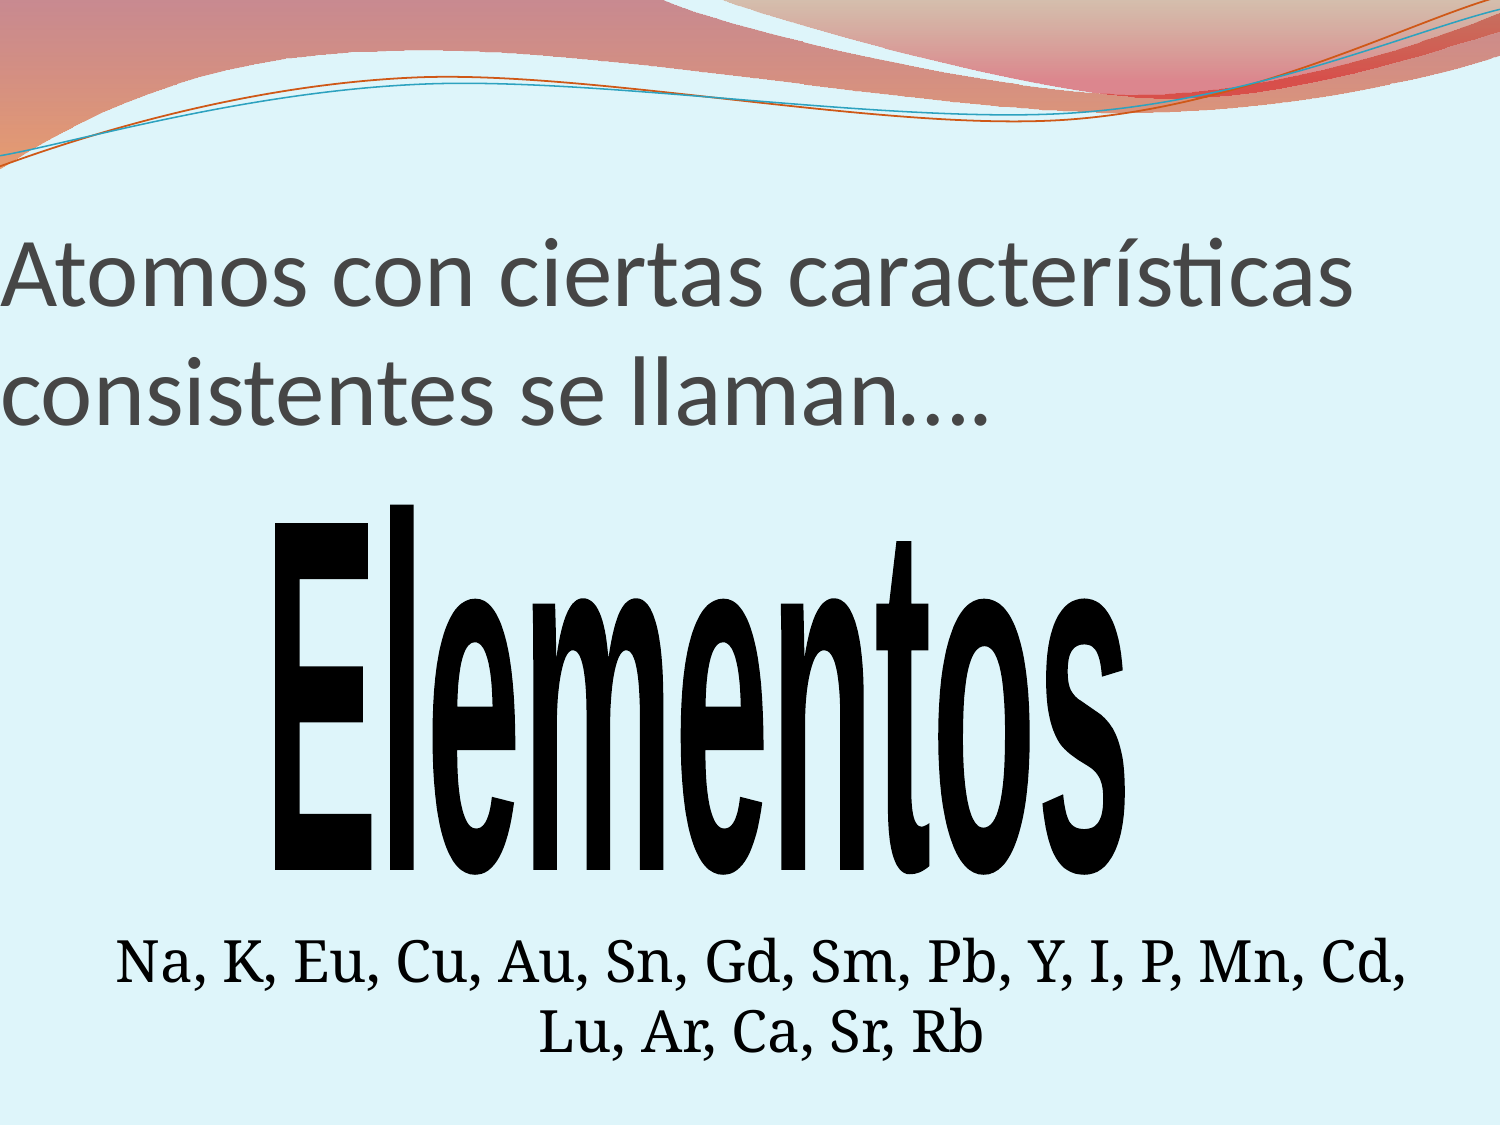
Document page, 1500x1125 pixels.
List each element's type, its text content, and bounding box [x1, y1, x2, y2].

text_box Na, K, Eu, Cu, Au, Sn, Gd, Sm, Pb, Y, I, P, Mn, Cd, Lu, Ar, Ca, Sr, Rb [100, 916, 1424, 1072]
title Atomos con ciertas características consistentes se llaman…. [0, 93, 1407, 446]
